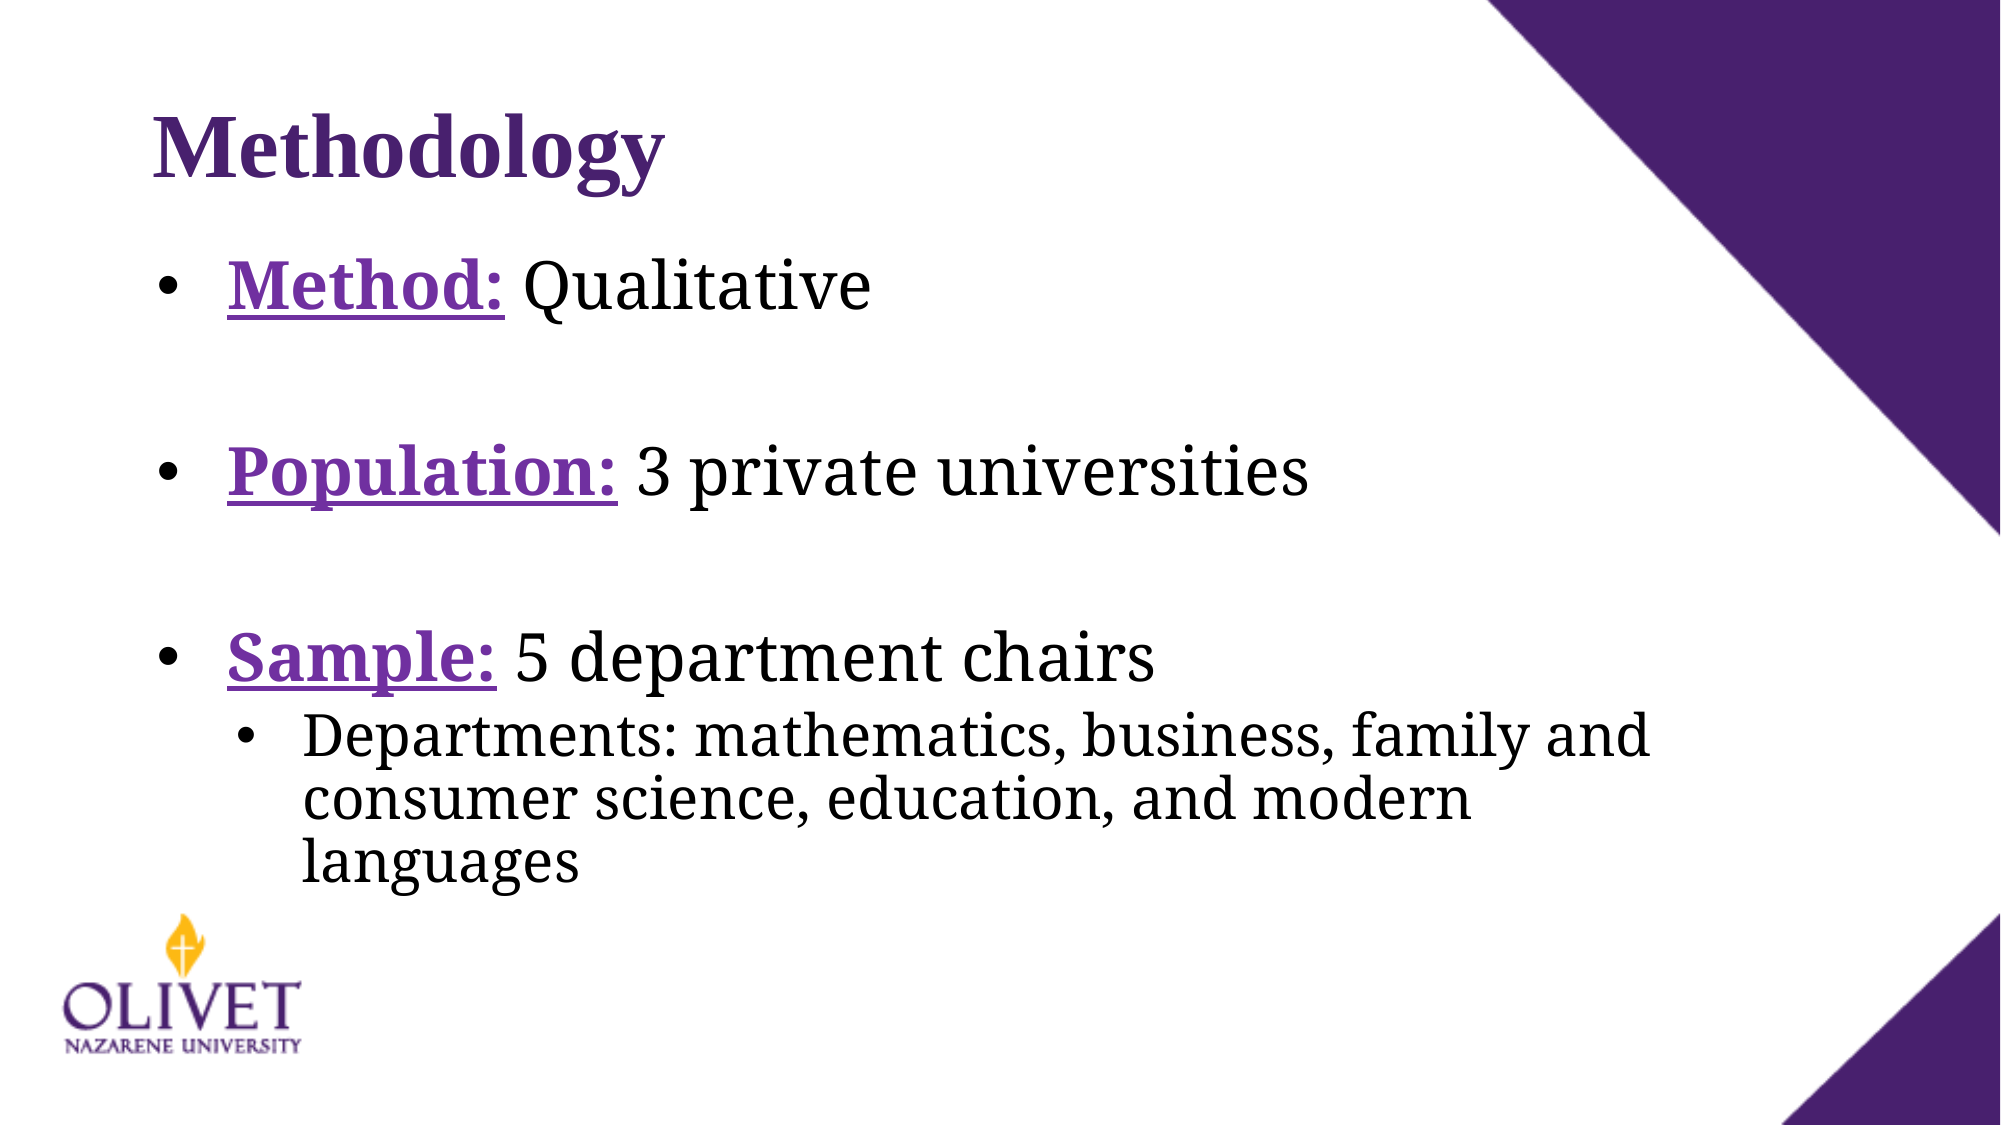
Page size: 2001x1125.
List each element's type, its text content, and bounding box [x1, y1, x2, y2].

title Methodology [137, 59, 1542, 237]
list Method: Qualitative Population: 3 private universities Sample: 5 department chairs Departments: mathematics, business, family and consumer science, education, and modern languages [137, 245, 1772, 858]
picture [0, 0, 2001, 1125]
